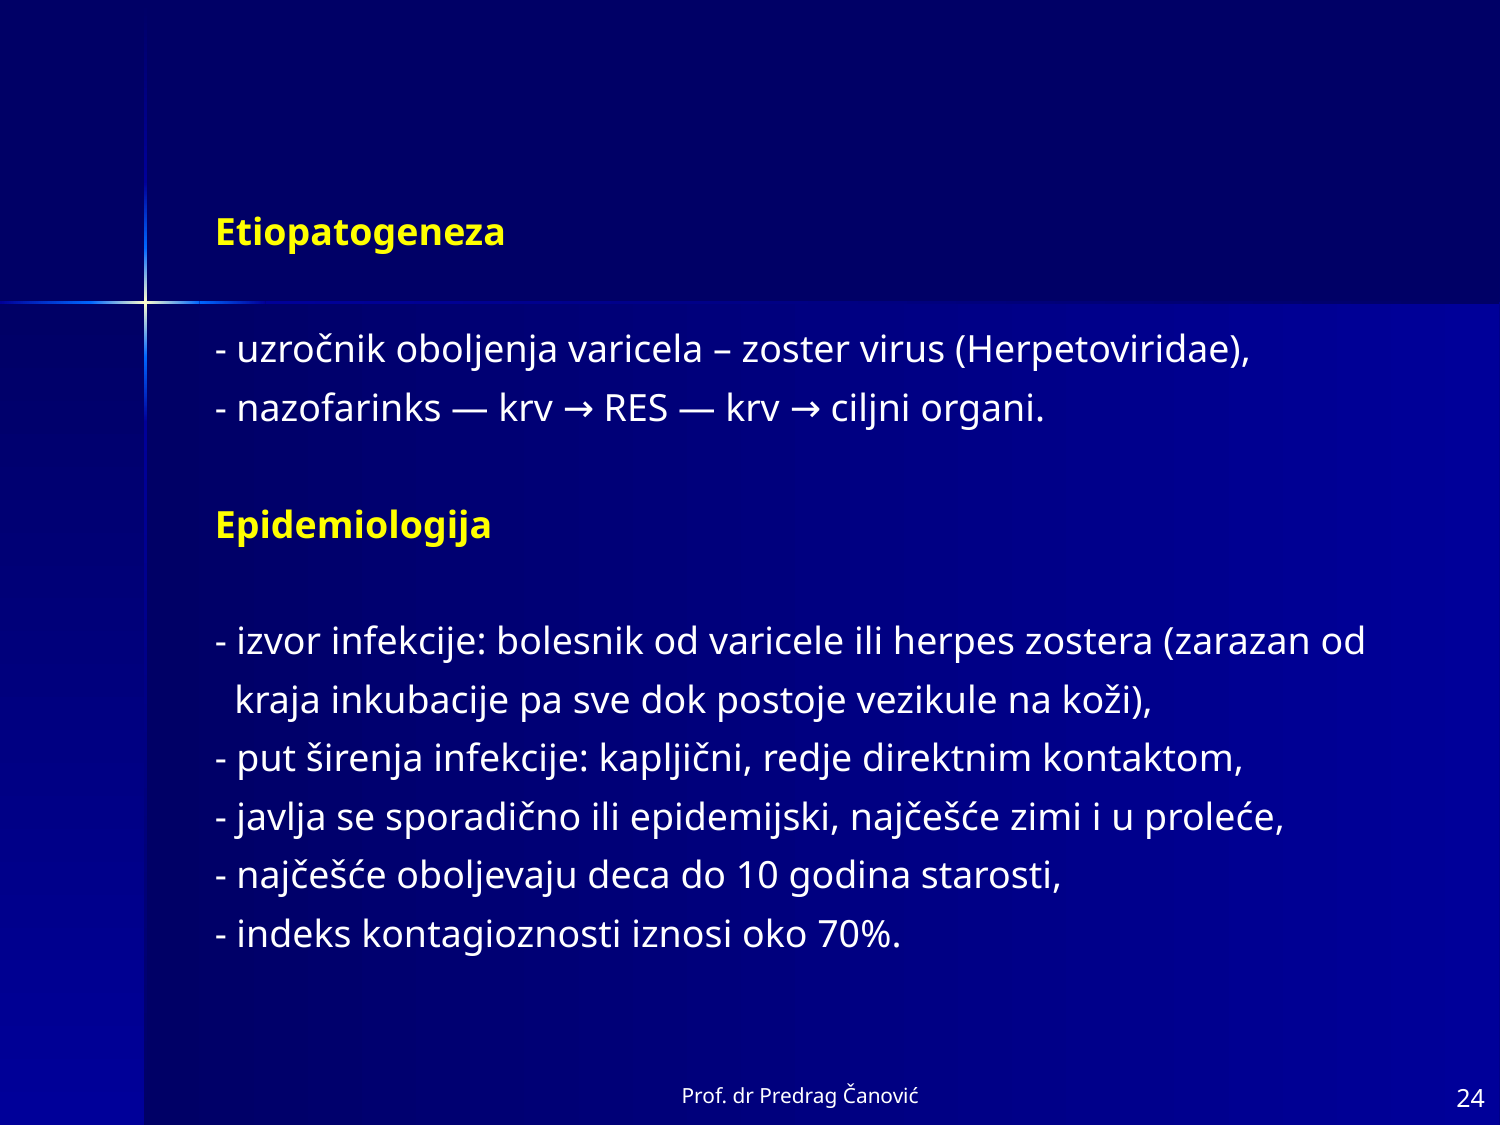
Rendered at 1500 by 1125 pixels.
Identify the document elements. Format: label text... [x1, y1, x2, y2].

text_box Etiopatogeneza - uzročnik oboljenja varicela – zoster virus (Herpetoviridae), - nazofarinks ― krv → RES ― krv → ciljni organi. Epidemiologija - izvor infekcije: bolesnik od varicele ili herpes zostera (zarazan od kraja inkubacije pa sve dok postoje vezikule na koži), - put širenja infekcije: kapljični, redje direktnim kontaktom, - javlja se sporadično ili epidemijski, najčešće zimi i u proleće, - najčešće oboljevaju deca do 10 godina starosti, - indeks kontagioznosti iznosi oko 70%. [200, 187, 1438, 963]
slide_number 24 [1187, 1074, 1500, 1125]
footer Prof. dr Predrag Čanović [562, 1074, 1038, 1125]
